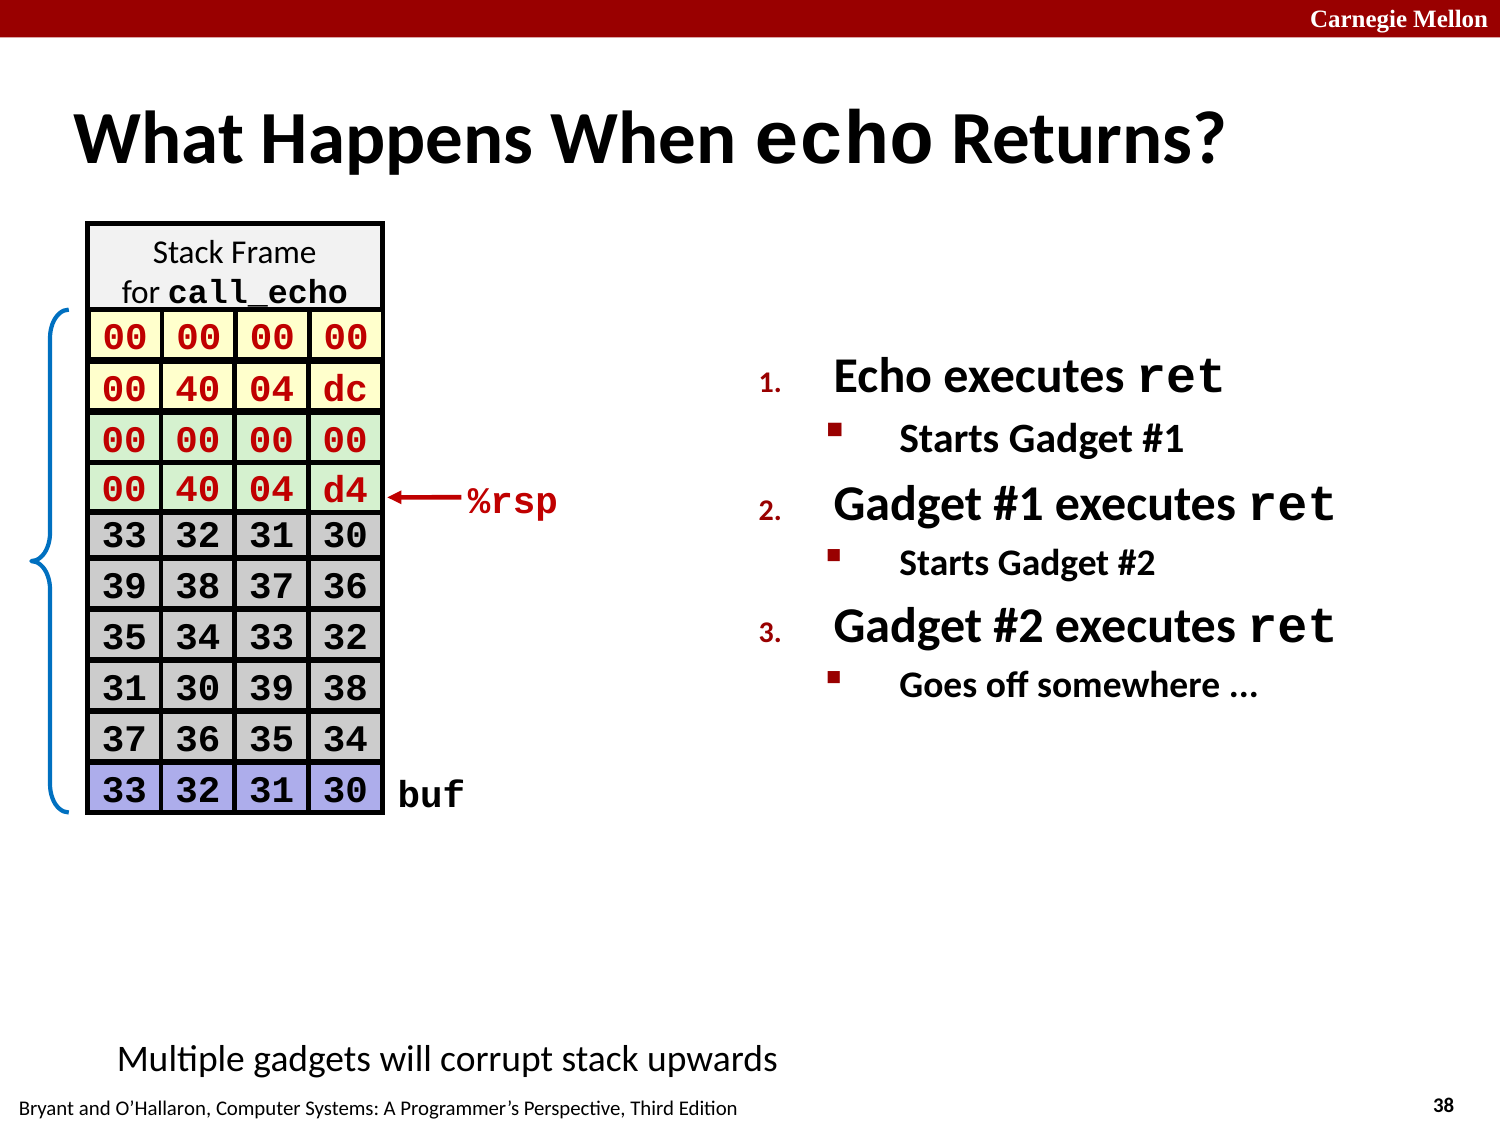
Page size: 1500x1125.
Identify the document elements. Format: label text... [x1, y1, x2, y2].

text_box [87, 361, 383, 411]
list Echo executes ret Starts Gadget #1 Gadget #1 executes ret Starts Gadget #2 Gadget #2 executes ret Goes off somewhere ... [743, 334, 1428, 833]
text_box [87, 520, 383, 558]
text_box Stack Frame for call_echo [87, 223, 383, 307]
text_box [87, 412, 383, 464]
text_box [87, 769, 383, 813]
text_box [87, 667, 383, 711]
text_box Multiple gadgets will corrupt stack upwards [102, 1026, 794, 1087]
title What Happens When echo Returns? [58, 71, 1305, 197]
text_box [87, 564, 383, 609]
text_box buf [382, 762, 480, 868]
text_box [87, 616, 383, 660]
text_box [31, 309, 69, 813]
text_box %rsp [453, 468, 588, 529]
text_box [87, 309, 384, 360]
text_box [387, 491, 453, 504]
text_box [87, 471, 309, 512]
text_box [313, 470, 383, 513]
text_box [87, 717, 383, 762]
